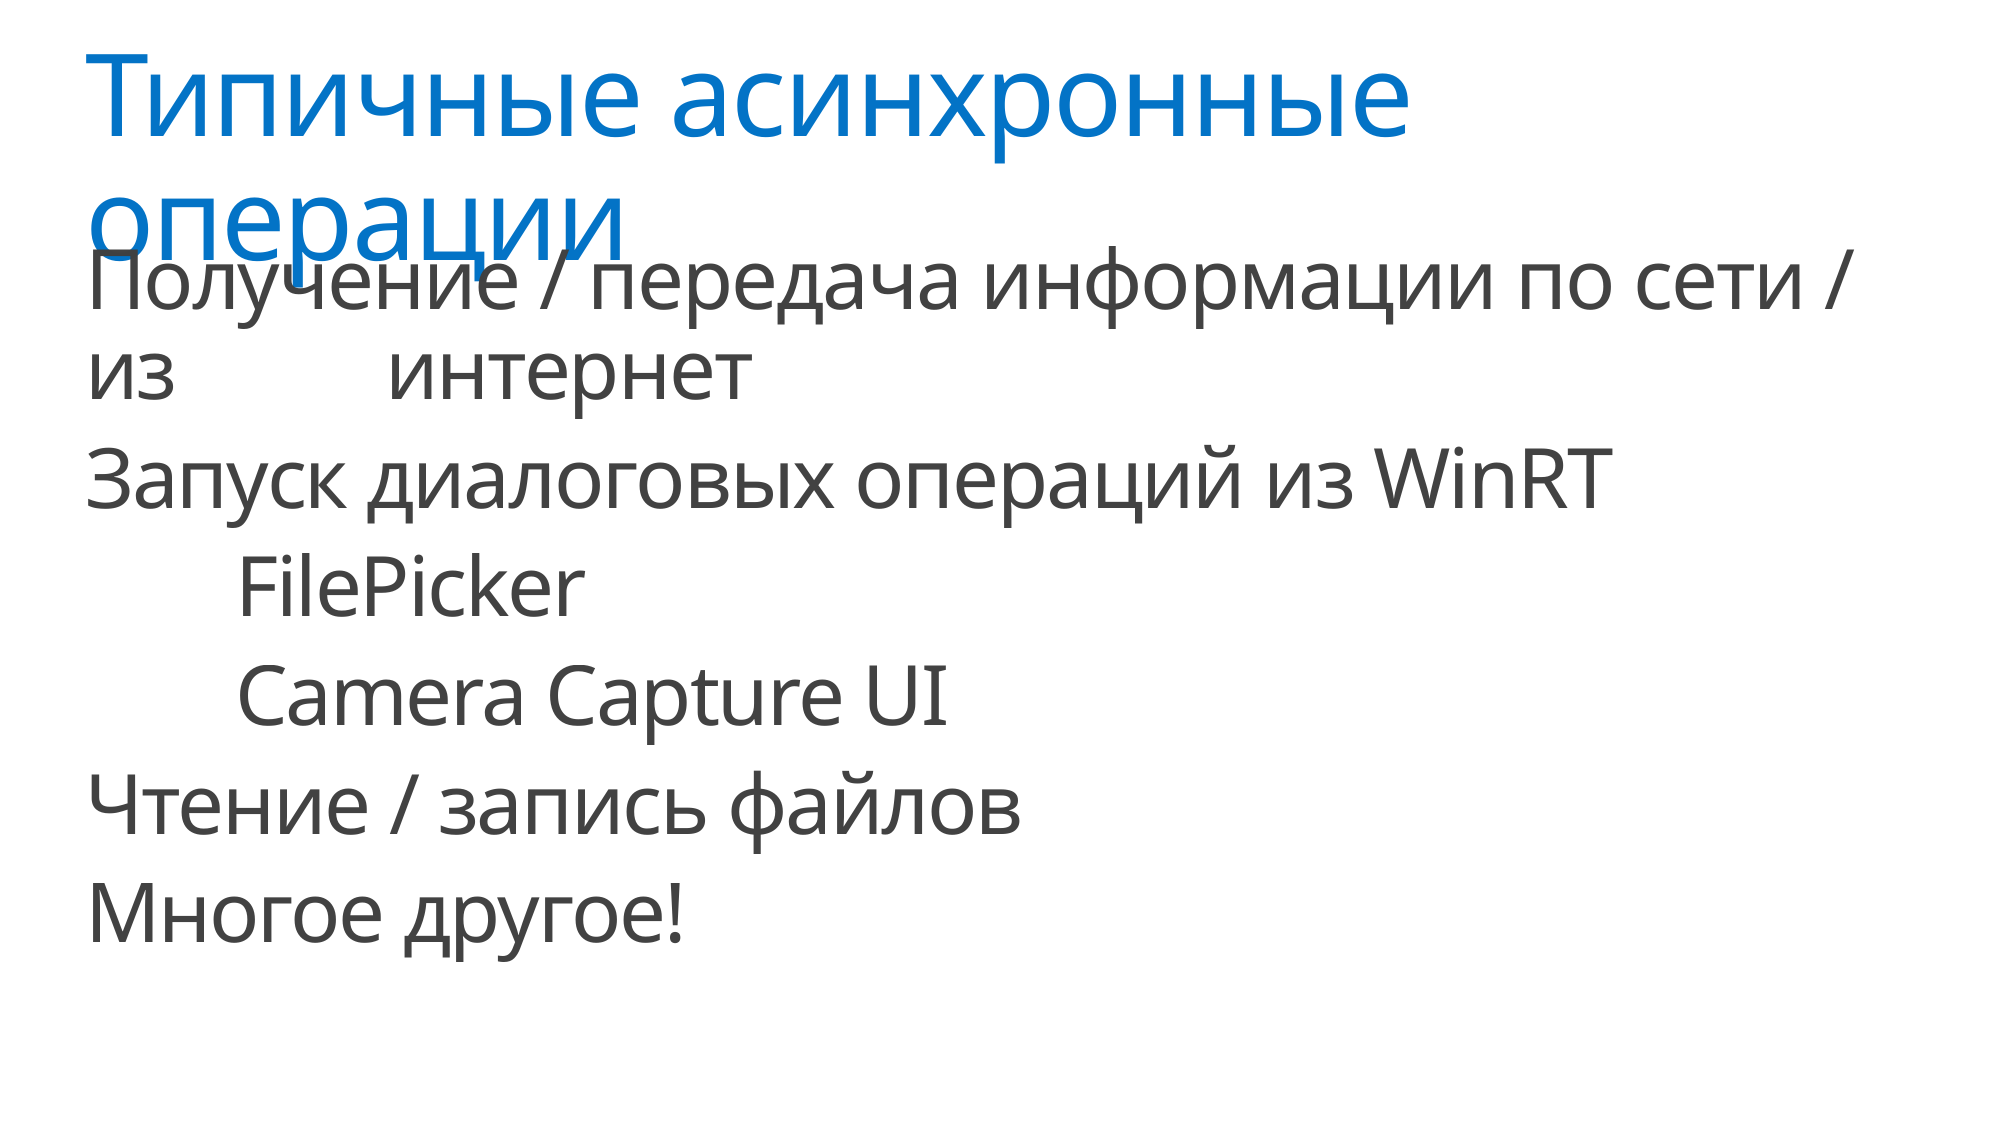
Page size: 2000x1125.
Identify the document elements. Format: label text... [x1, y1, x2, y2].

title Типичные асинхронные операции [85, 37, 1914, 162]
list Получение / передача информации по сети / из интернет Запуск диалоговых операций из WinRT FilePicker Camera Capture UI Чтение / запись файлов Многое другое! [85, 237, 1914, 1009]
